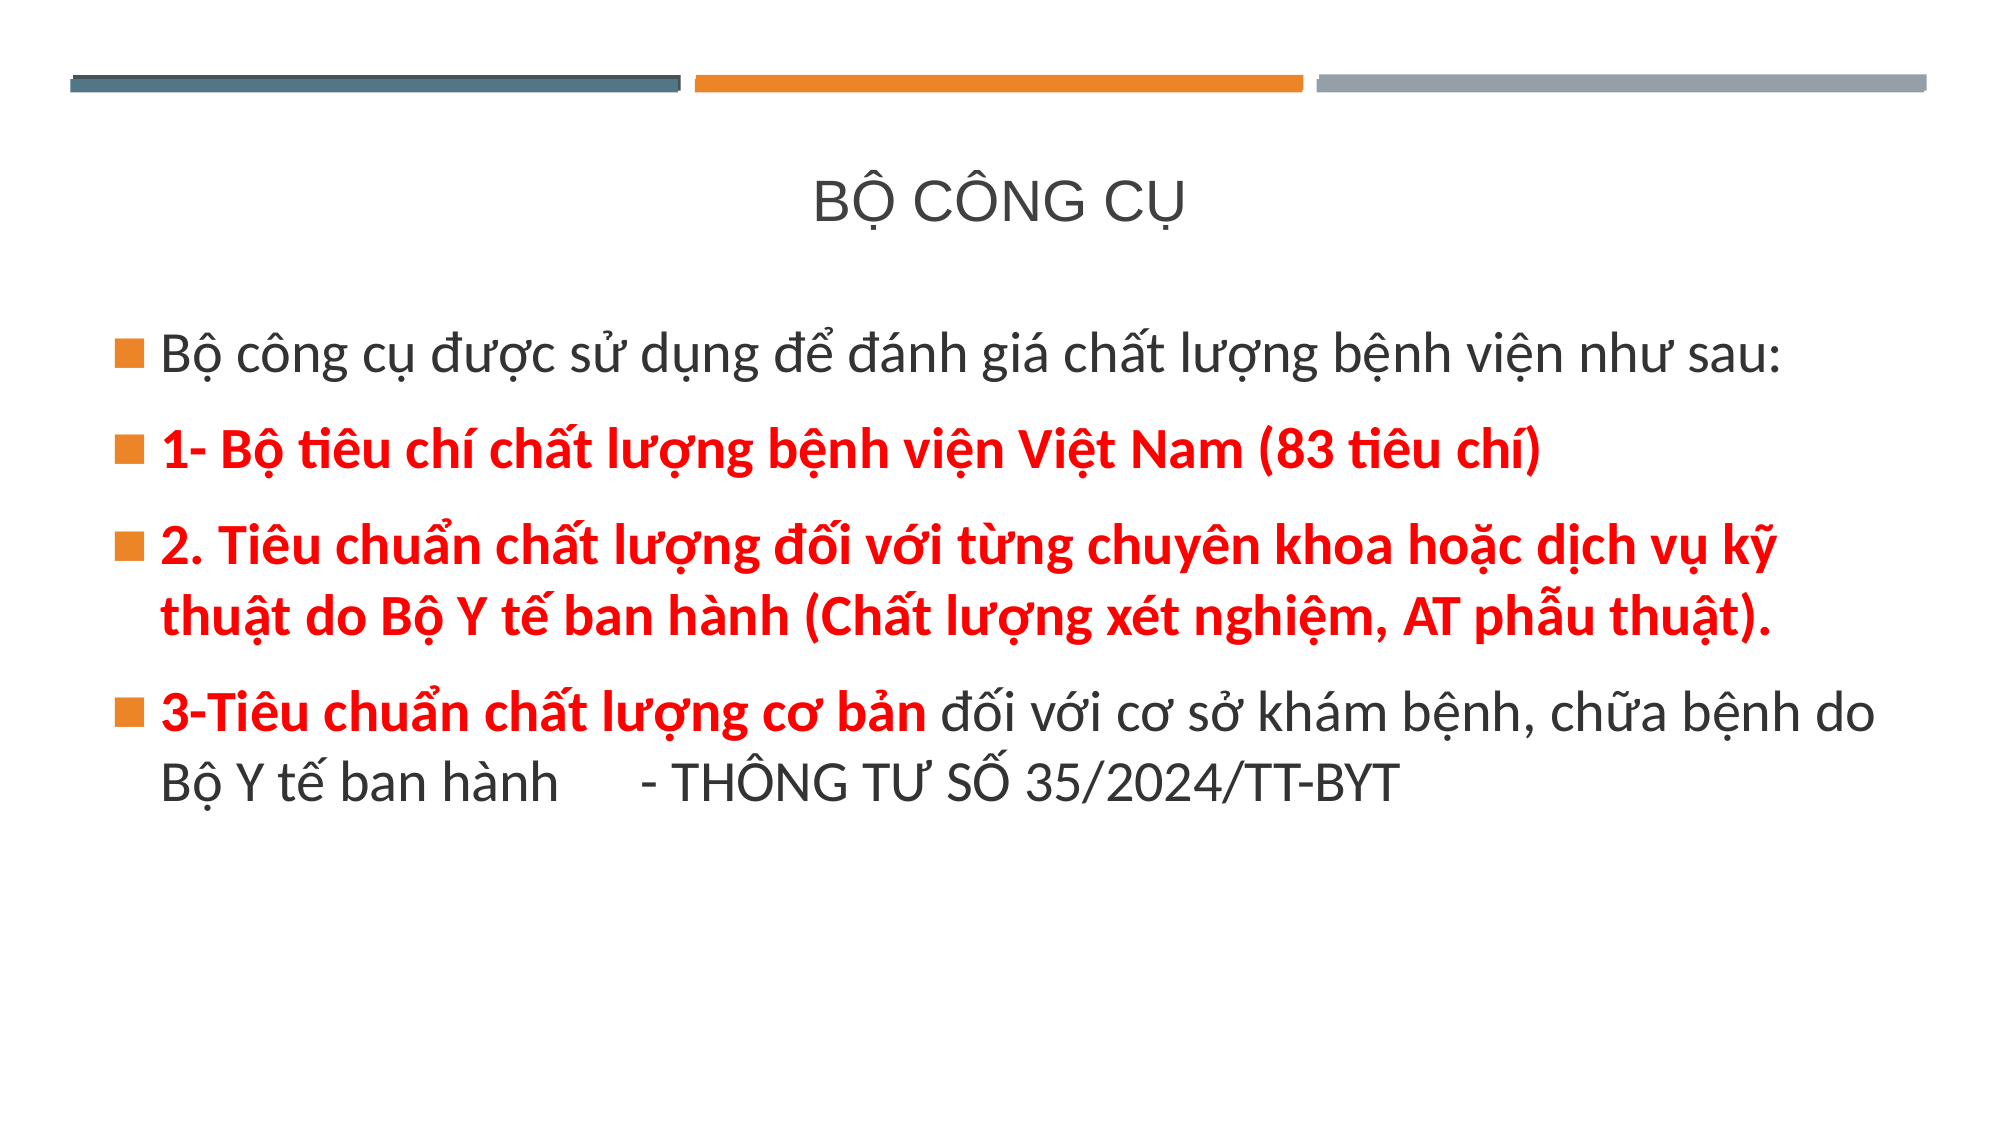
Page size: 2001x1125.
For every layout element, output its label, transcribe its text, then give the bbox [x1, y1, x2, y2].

text_box BỘ CÔNG CỤ Bộ công cụ được sử dụng để đánh giá chất lượng bệnh viện như sau: 1- Bộ tiêu chí chất lượng bệnh viện Việt Nam (83 tiêu chí) 2. Tiêu chuẩn chất lượng đối với từng chuyên khoa hoặc dịch vụ kỹ thuật do Bộ Y tế ban hành (Chất lượng xét nghiệm, AT phẫu thuật). 3-Tiêu chuẩn chất lượng cơ bản đối với cơ sở khám bệnh, chữa bệnh do Bộ Y tế ban hành - THÔNG TƯ SỐ 35/2024/TT-BYT [108, 161, 1885, 813]
